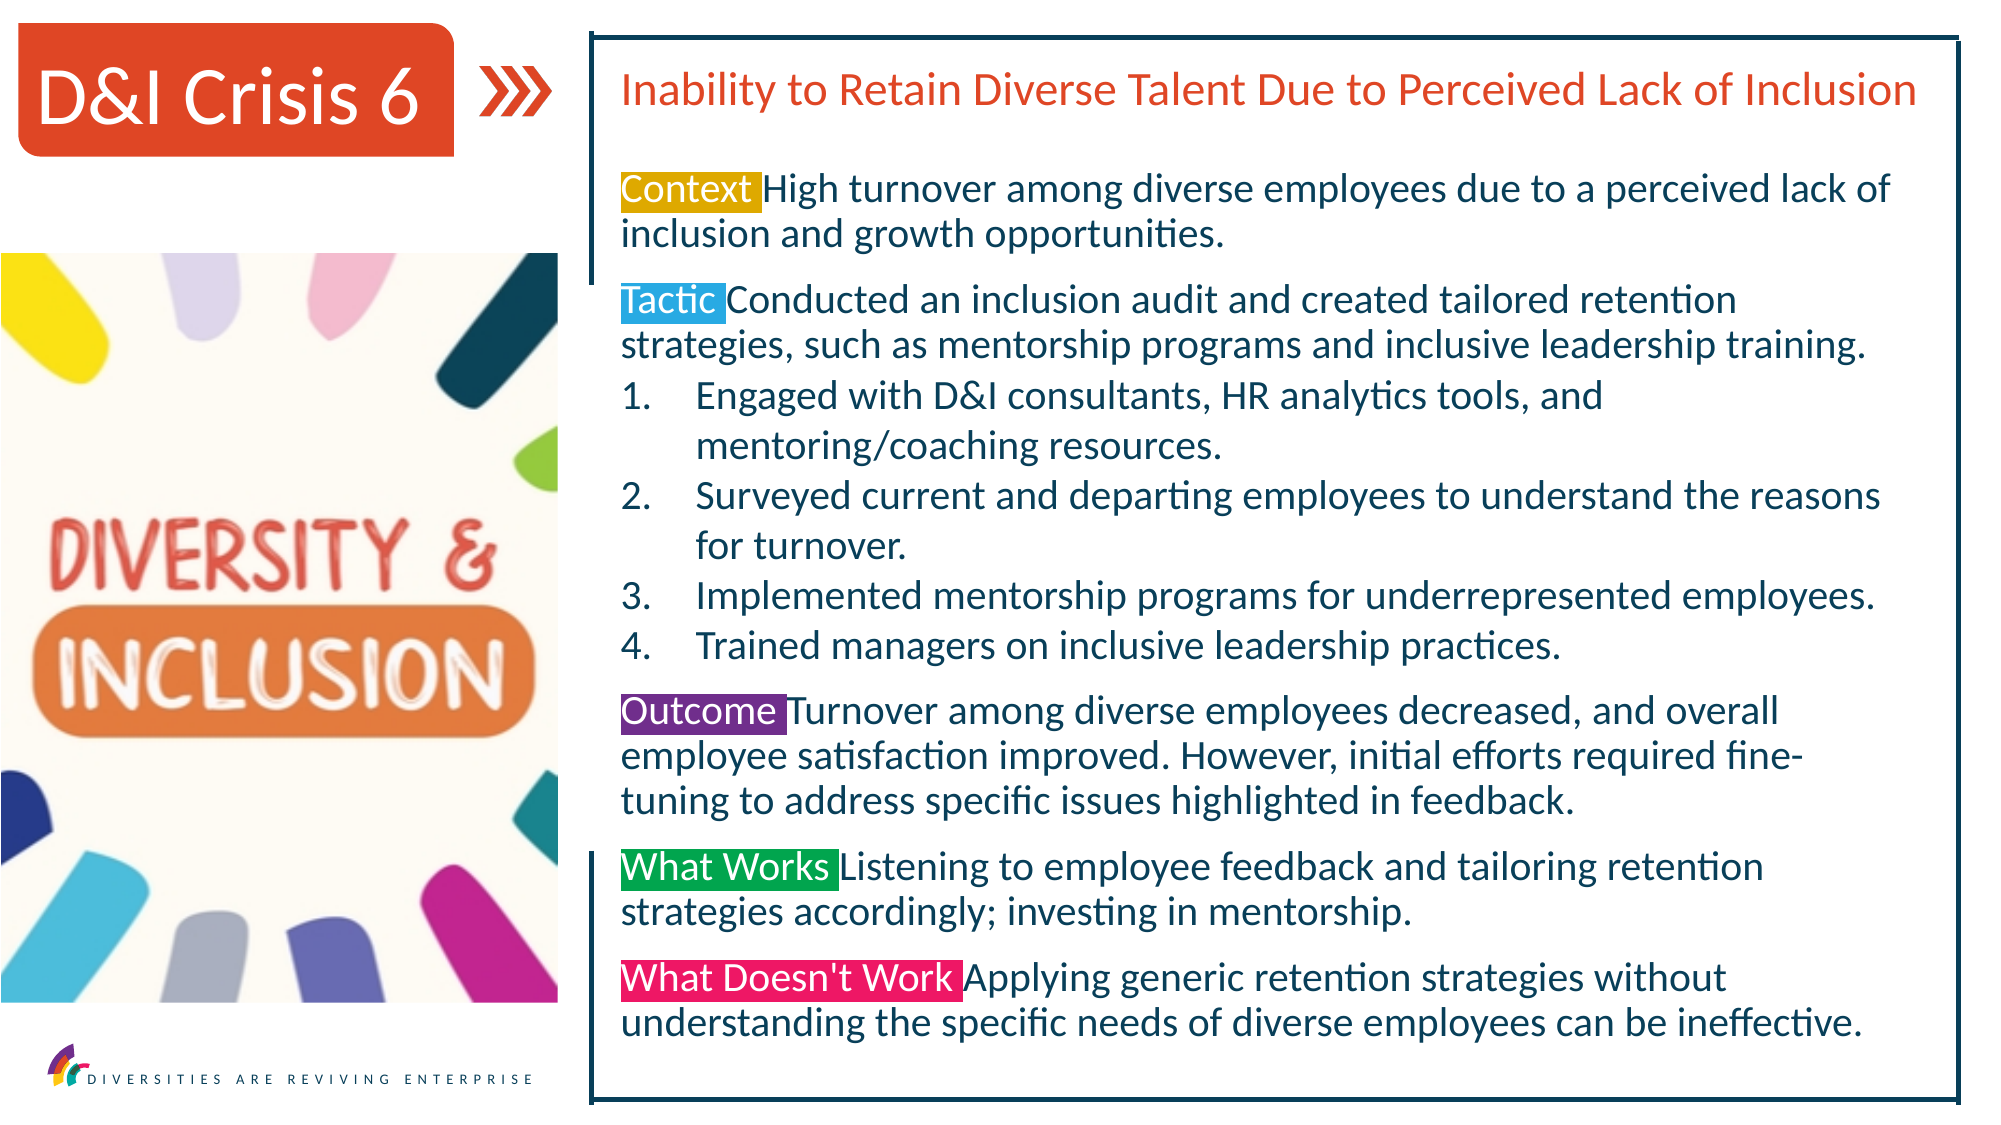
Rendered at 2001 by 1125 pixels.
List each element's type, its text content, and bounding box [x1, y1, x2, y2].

text_box Context High turnover among diverse employees due to a perceived lack of inclusion and growth opportunities. Tactic Conducted an inclusion audit and created tailored retention strategies, such as mentorship programs and inclusive leadership training. Engaged with D&I consultants, HR analytics tools, and mentoring/coaching resources. Surveyed current and departing employees to understand the reasons for turnover. Implemented mentorship programs for underrepresented employees. Trained managers on inclusive leadership practices. Outcome Turnover among diverse employees decreased, and overall employee satisfaction improved. However, initial efforts required fine-tuning to address specific issues highlighted in feedback. What Works Listening to employee feedback and tailoring retention strategies accordingly; investing in mentorship. What Doesn't Work Applying generic retention strategies without understanding the specific needs of diverse employees can be ineffective. [605, 159, 1916, 792]
picture [1, 253, 558, 1003]
text_box Inability to Retain Diverse Talent Due to Perceived Lack of Inclusion [605, 50, 2000, 106]
picture [472, 48, 558, 134]
text_box [29, 22, 455, 158]
text_box D&I Crisis 6 [5, 0, 437, 155]
